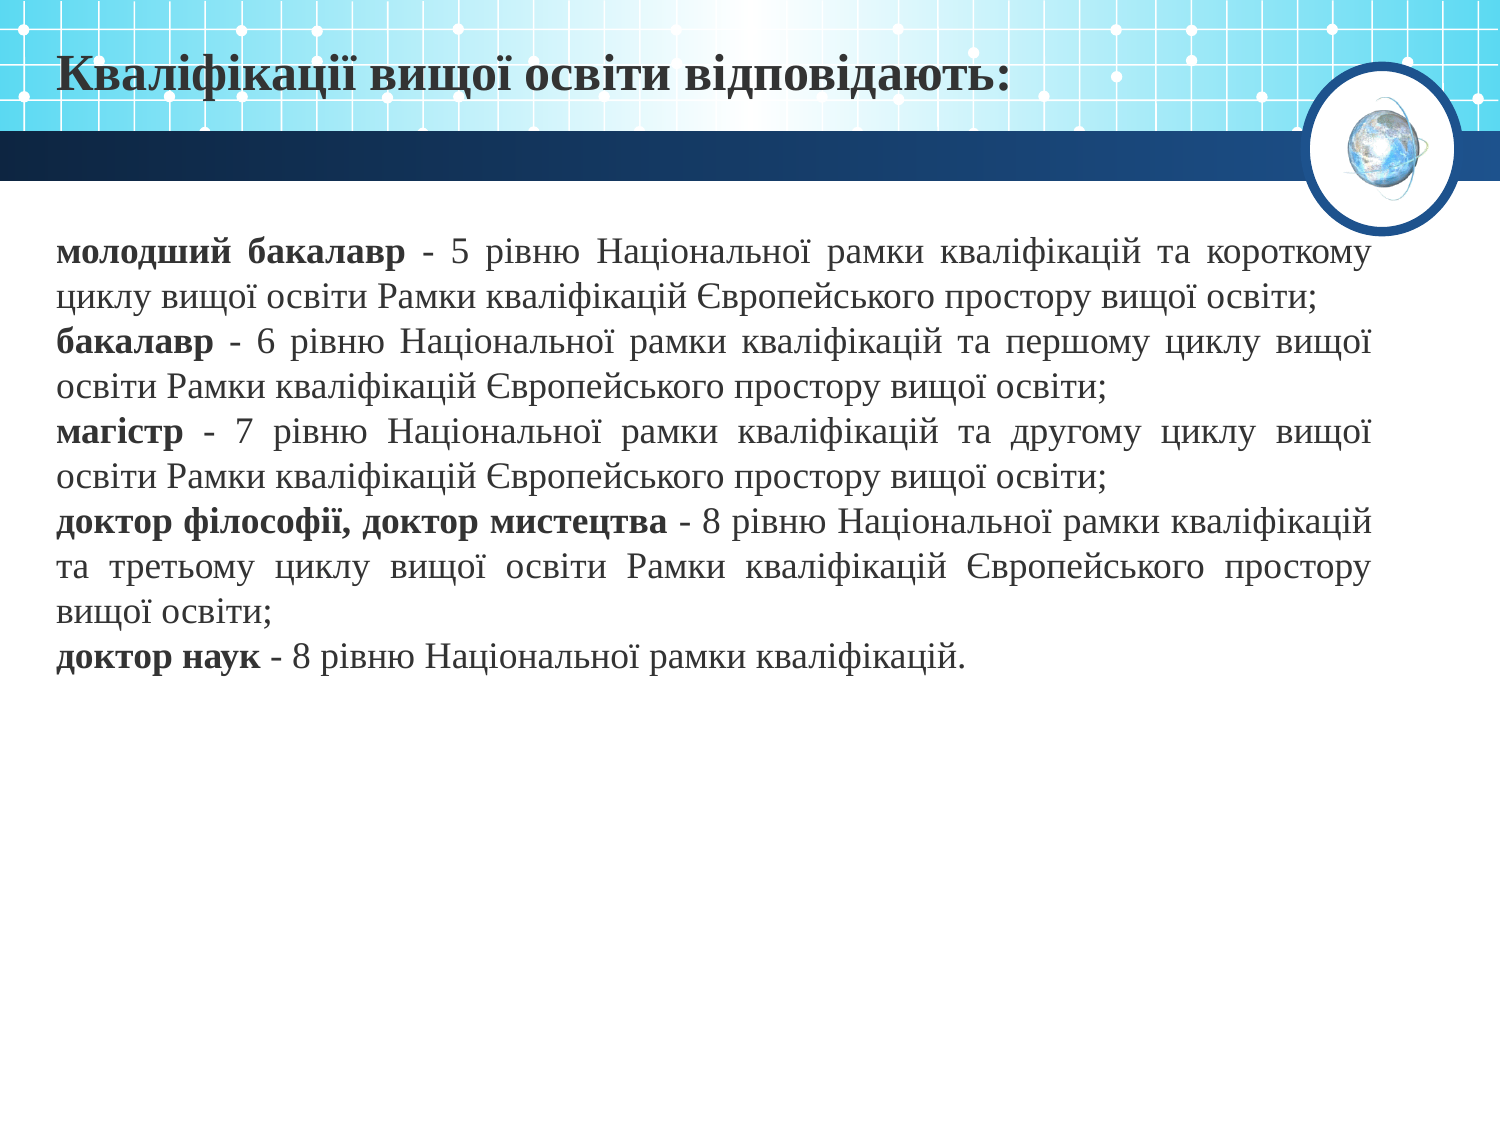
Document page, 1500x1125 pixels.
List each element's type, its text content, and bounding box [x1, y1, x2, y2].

picture [1388, 72, 1454, 226]
text_box Кваліфікації вищої освіти відповідають: молодший бакалавр - 5 рівню Національної рамки кваліфікацій та короткому циклу вищої освіти Рамки кваліфікацій Європейського простору вищої освіти; бакалавр - 6 рівню Національної рамки кваліфікацій та першому циклу вищої освіти Рамки кваліфікацій Європейського простору вищої освіти; магістр - 7 рівню Національної рамки кваліфікацій та другому циклу вищої освіти Рамки кваліфікацій Європейського простору вищої освіти; доктор філософії, доктор мистецтва - 8 рівню Національної рамки кваліфікацій та третьому циклу вищої освіти Рамки кваліфікацій Європейського простору вищої освіти; доктор наук - 8 рівню Національної рамки кваліфікацій. [41, 30, 1388, 684]
